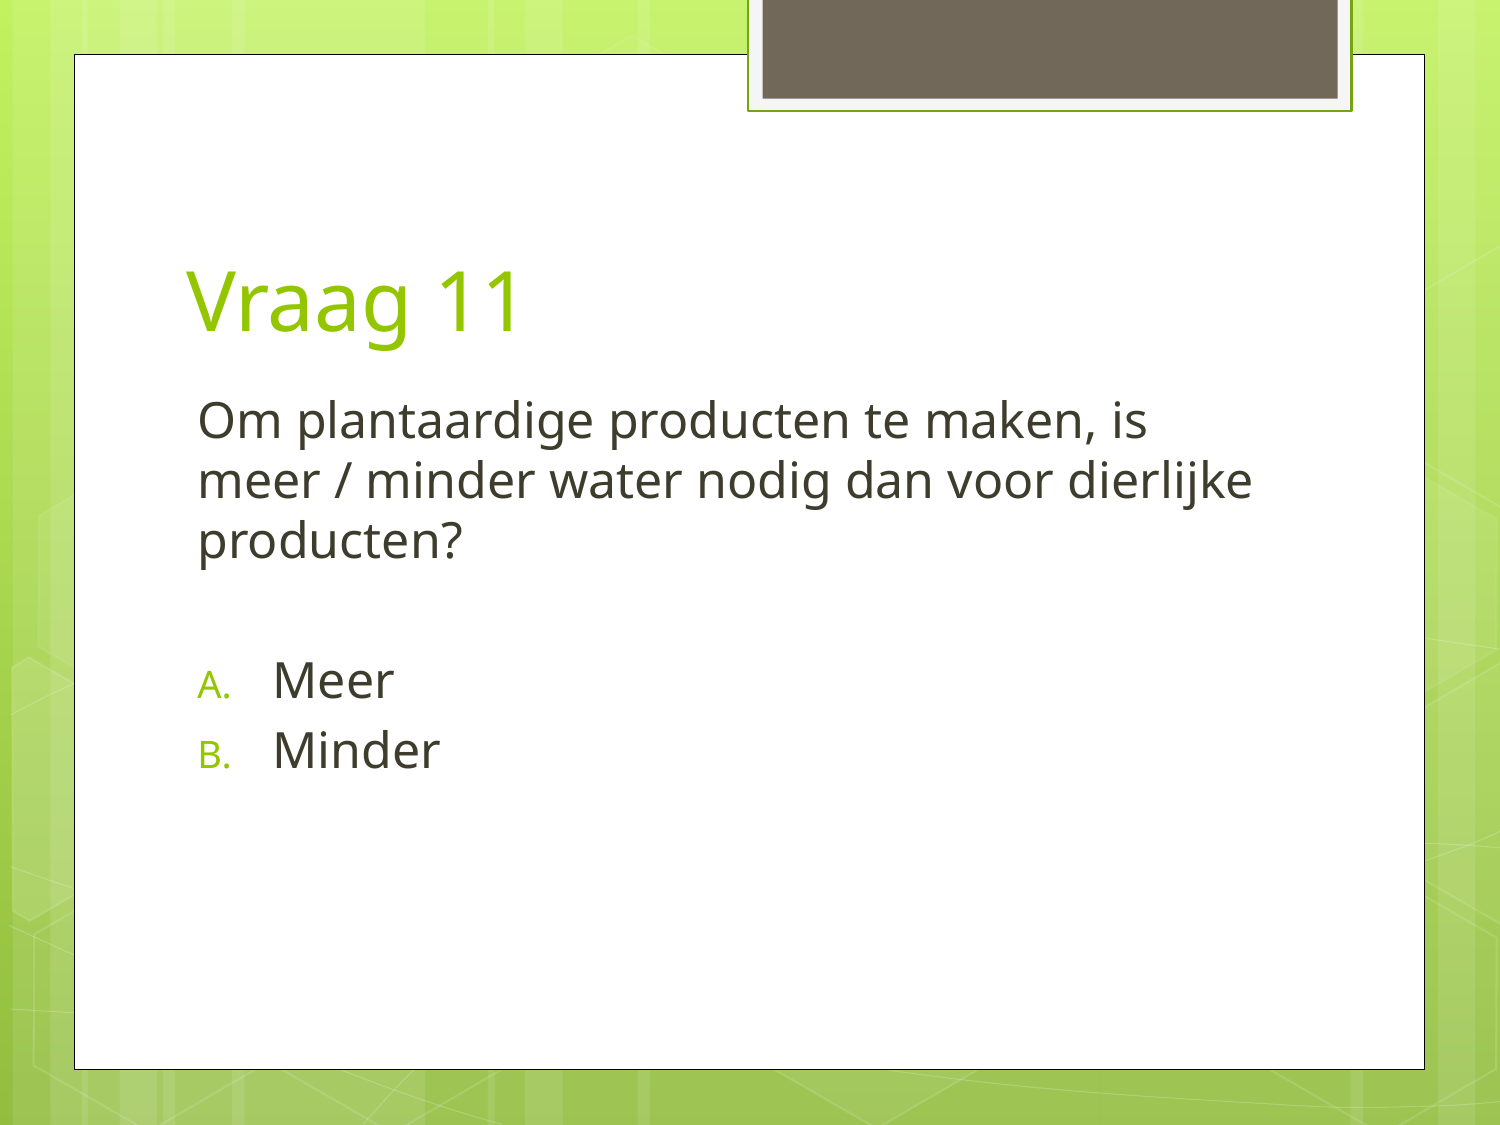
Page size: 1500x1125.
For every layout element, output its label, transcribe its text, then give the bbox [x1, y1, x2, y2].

title Vraag 11 [171, 168, 1324, 357]
list Om plantaardige producten te maken, is meer / minder water nodig dan voor dierlijke producten? Meer Minder [171, 381, 1283, 957]
